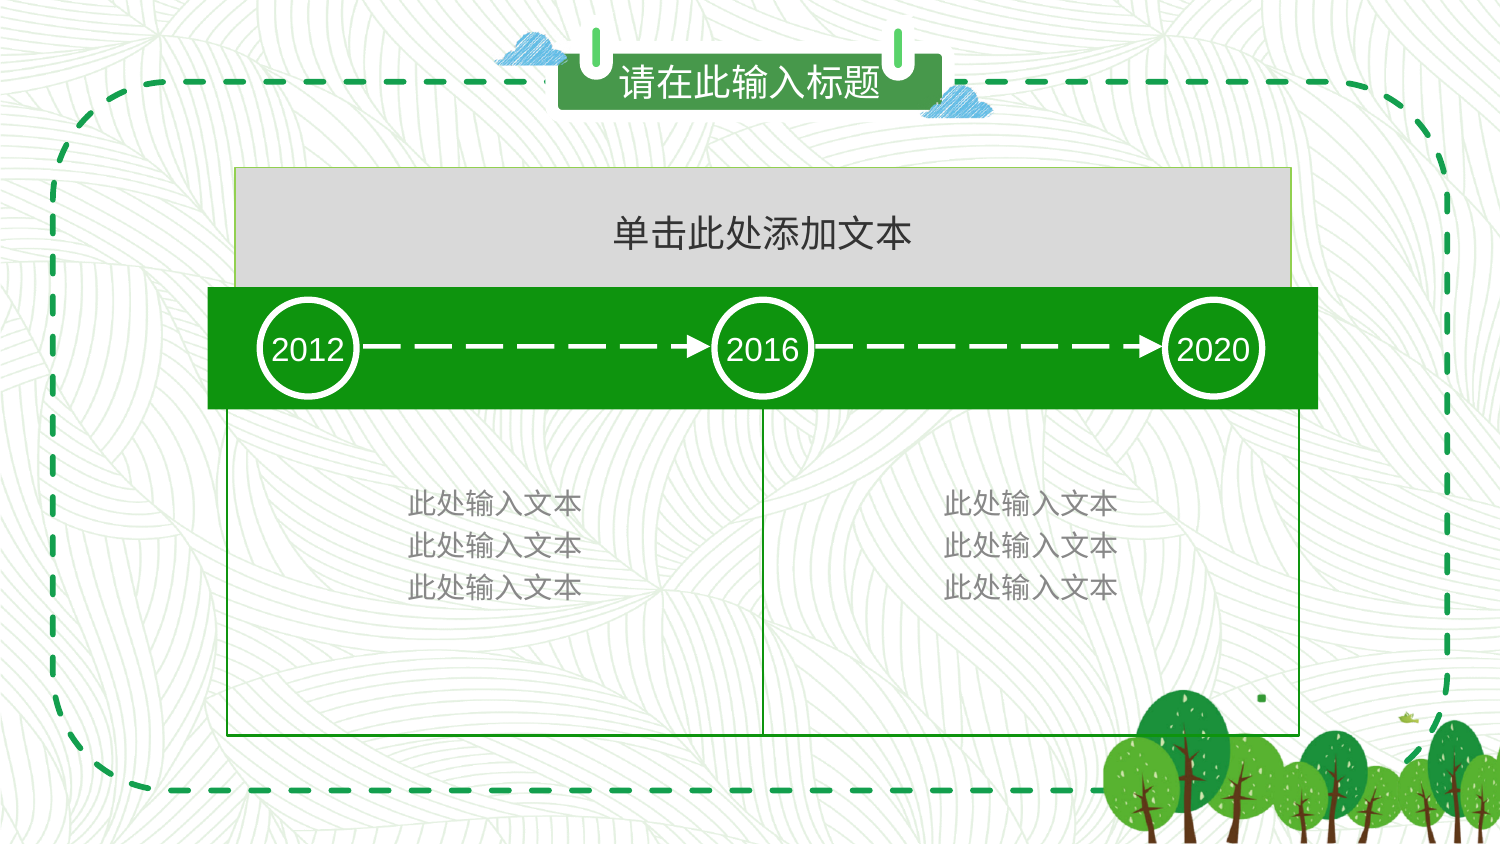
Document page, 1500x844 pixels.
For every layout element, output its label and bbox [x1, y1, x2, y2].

picture [2, 1, 1500, 844]
text_box [207, 167, 1319, 736]
